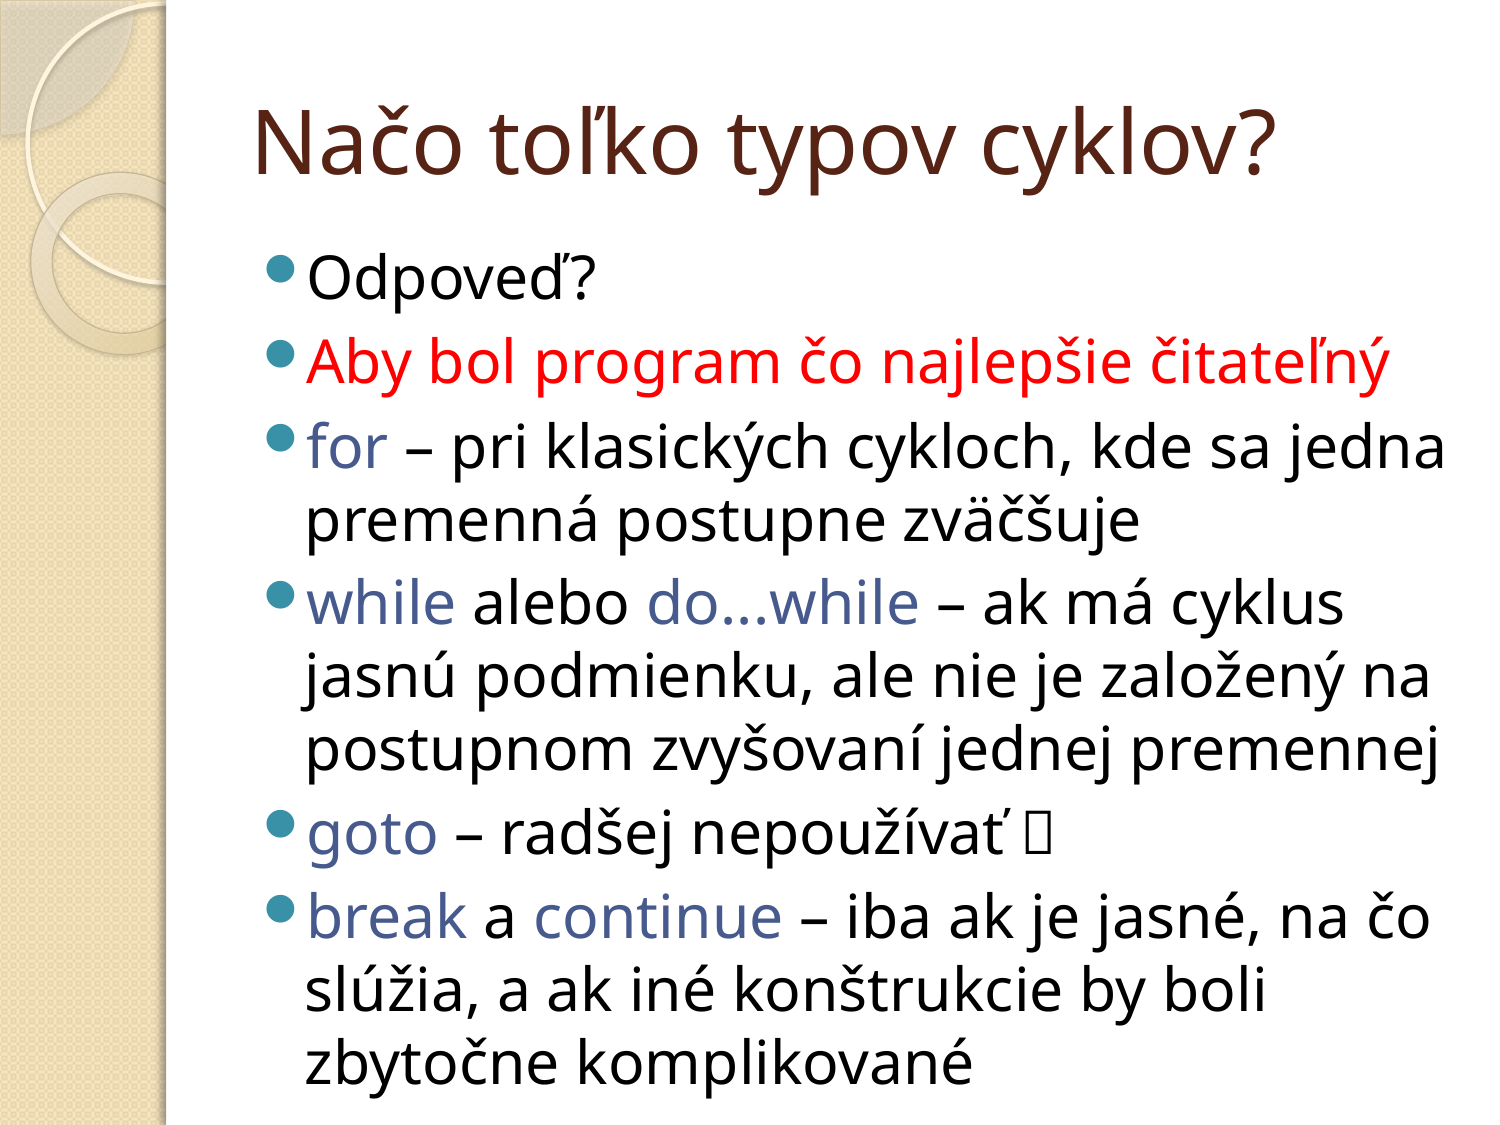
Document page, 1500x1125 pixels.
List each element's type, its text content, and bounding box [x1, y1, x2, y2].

list Odpoveď? Aby bol program čo najlepšie čitateľný for – pri klasických cykloch, kde sa jedna premenná postupne zväčšuje while alebo do...while – ak má cyklus jasnú podmienku, ale nie je založený na postupnom zvyšovaní jednej premennej goto – radšej nepoužívať  break a continue – iba ak je jasné, na čo slúžia, a ak iné konštrukcie by boli zbytočne komplikované [235, 231, 1466, 1125]
title Načo toľko typov cyklov? [235, 45, 1466, 231]
